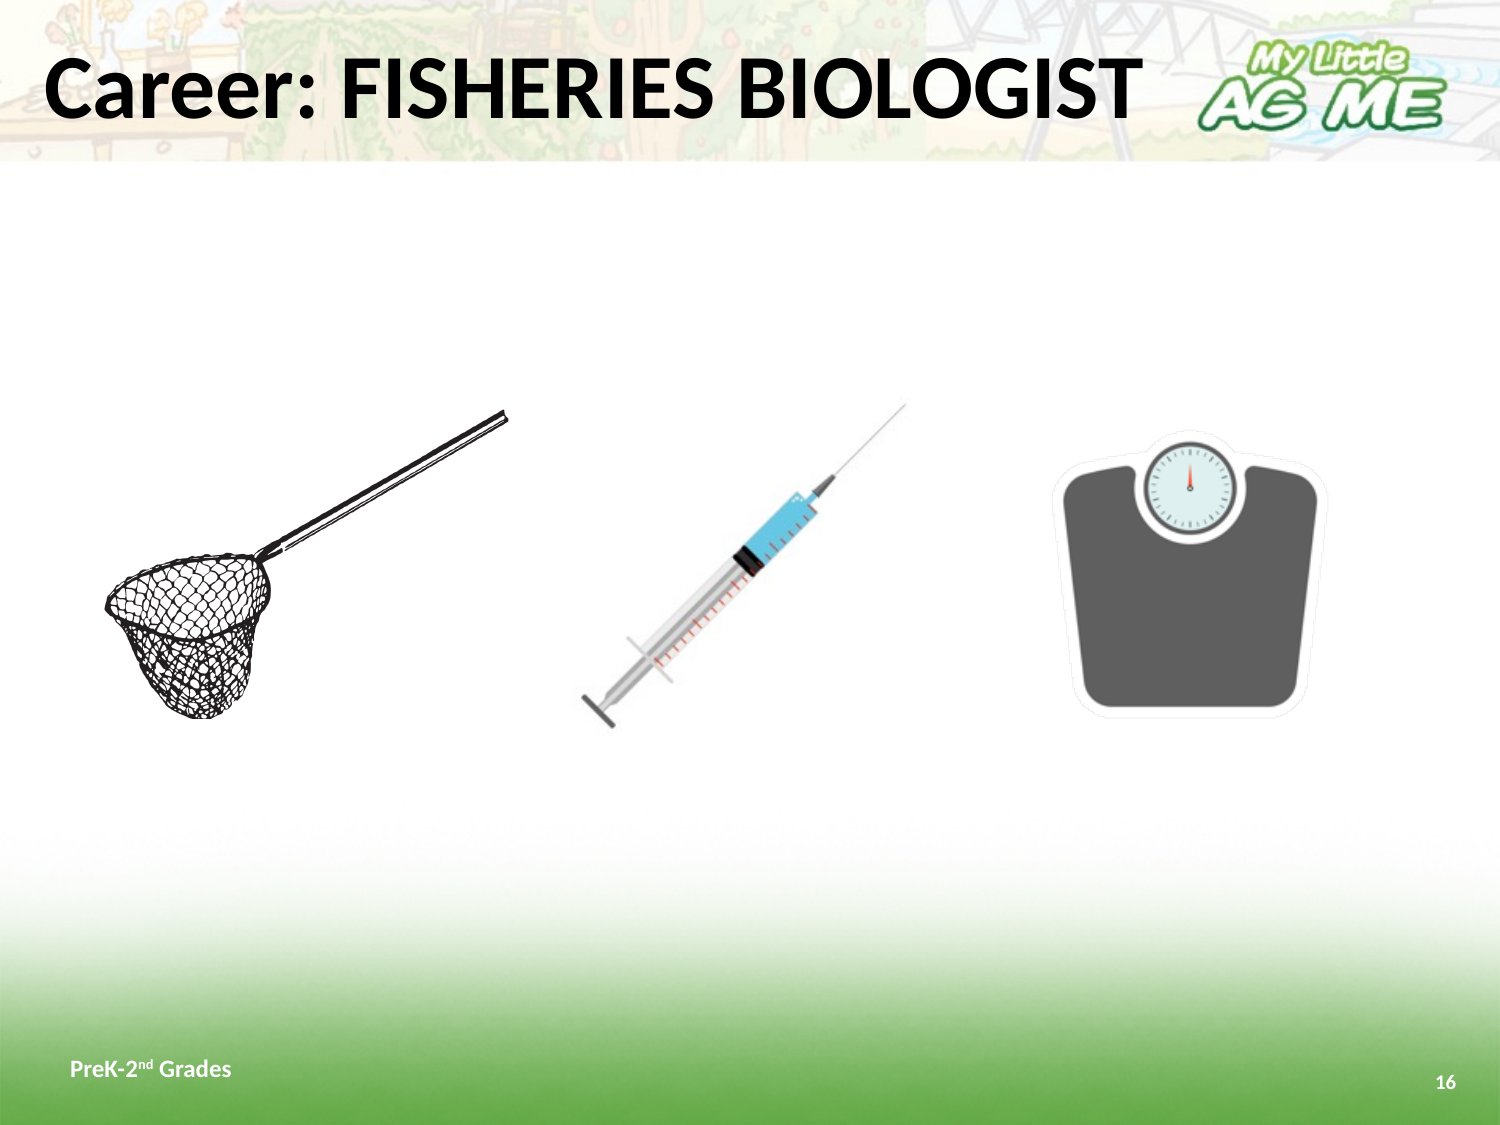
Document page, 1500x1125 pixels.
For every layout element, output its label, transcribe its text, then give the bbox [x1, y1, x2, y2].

title Career: FISHERIES BIOLOGIST [29, 7, 1324, 172]
picture [0, 0, 1500, 1125]
